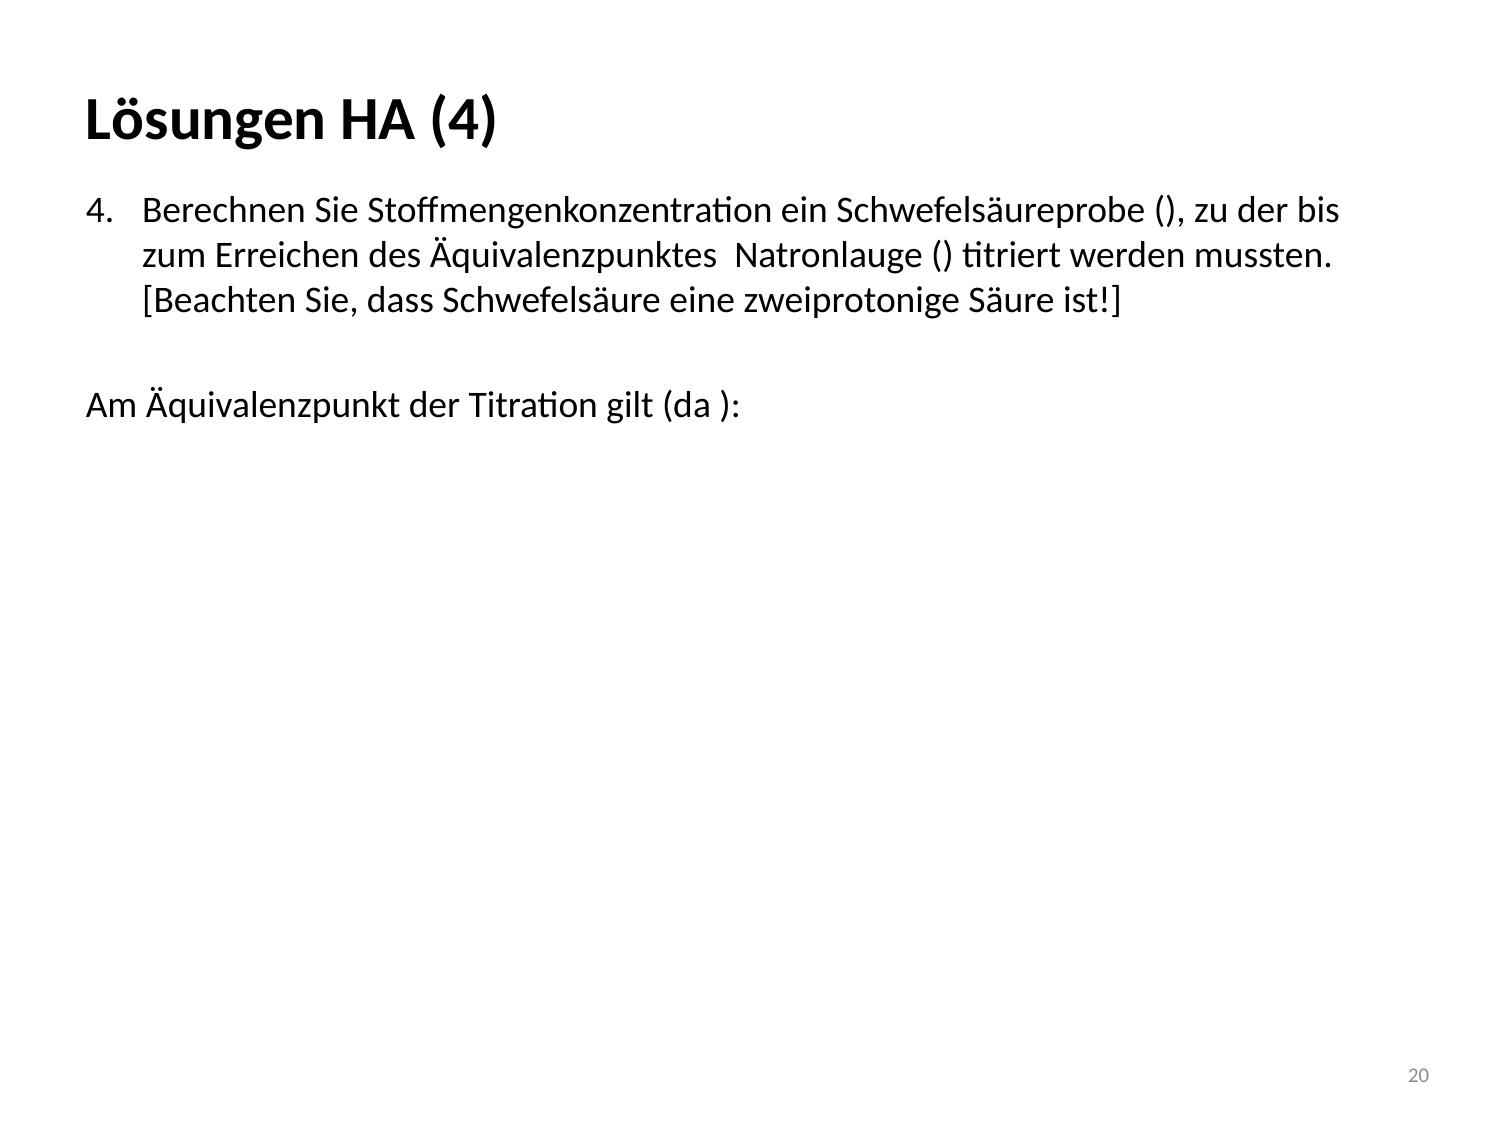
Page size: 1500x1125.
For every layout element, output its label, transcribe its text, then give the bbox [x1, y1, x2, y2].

title Lösungen HA (4) [70, 70, 1430, 160]
slide_number 20 [1311, 1051, 1430, 1087]
